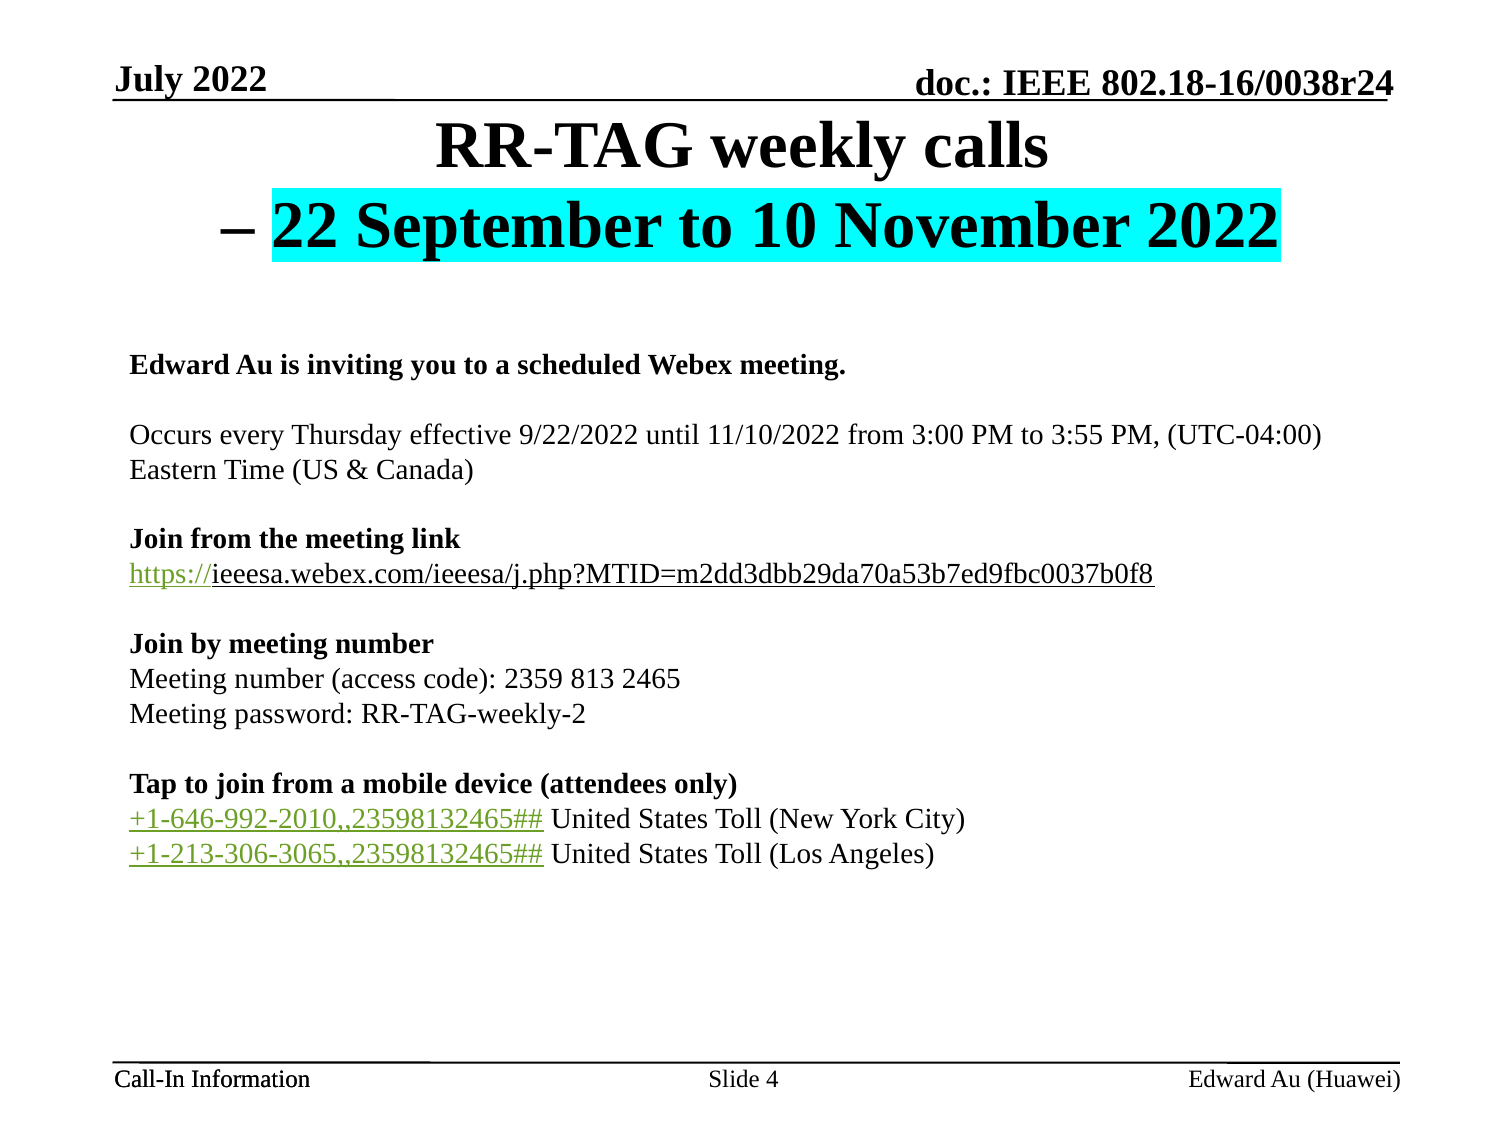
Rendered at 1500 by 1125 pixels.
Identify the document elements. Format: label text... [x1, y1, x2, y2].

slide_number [114, 54, 501, 99]
list Edward Au is inviting you to a scheduled Webex meeting. Occurs every Thursday effective 9/22/2022 until 11/10/2022 from 3:00 PM to 3:55 PM, (UTC-04:00) Eastern Time (US & Canada) Join from the meeting link https://ieeesa.webex.com/ieeesa/j.php?MTID=m2dd3dbb29da70a53b7ed9fbc0037b0f8 Join by meeting number Meeting number (access code): 2359 813 2465 Meeting password: RR-TAG-weekly-2 Tap to join from a mobile device (attendees only) +1-646-992-2010,,23598132465## United States Toll (New York City) +1-213-306-3065,,23598132465## United States Toll (Los Angeles) [114, 337, 1404, 976]
title RR-TAG weekly calls – 22 September to 10 November 2022 [114, 99, 1390, 263]
slide_number Slide 4 [687, 1061, 800, 1123]
footer Edward Au (Huawei) [878, 1061, 1402, 1093]
